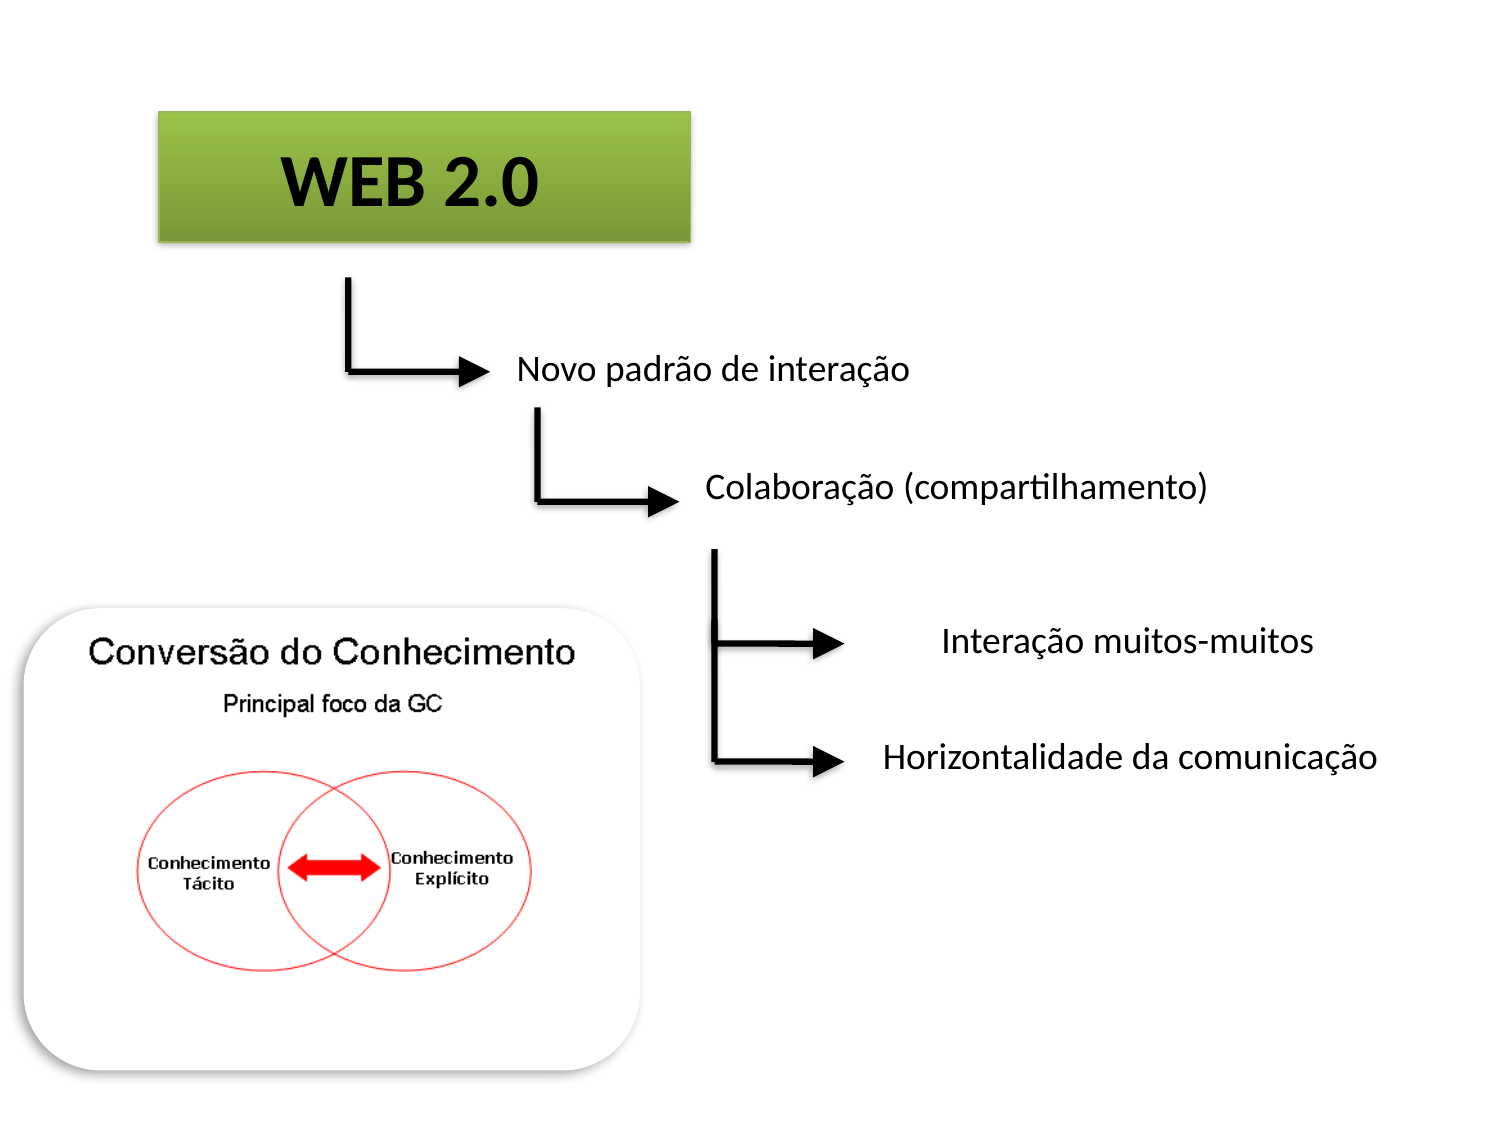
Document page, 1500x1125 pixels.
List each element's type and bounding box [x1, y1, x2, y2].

text_box [23, 111, 1495, 1071]
